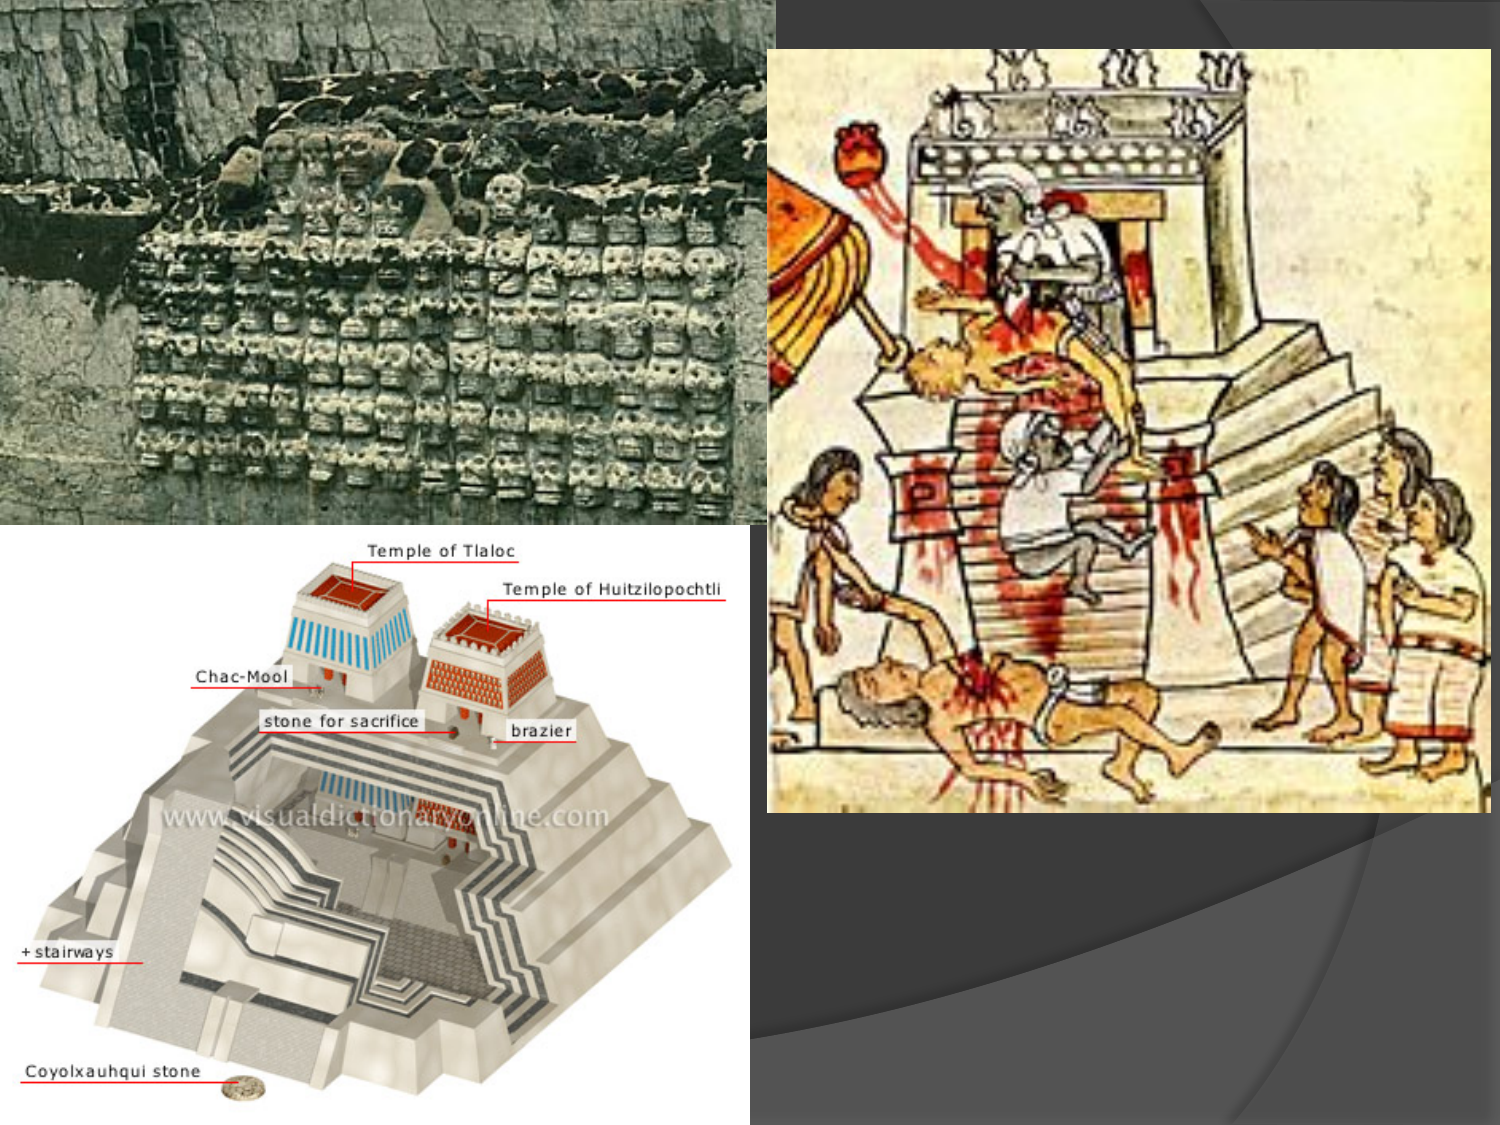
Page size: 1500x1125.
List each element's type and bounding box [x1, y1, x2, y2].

picture [0, 0, 776, 526]
picture [0, 536, 751, 1125]
picture [767, 49, 1491, 813]
